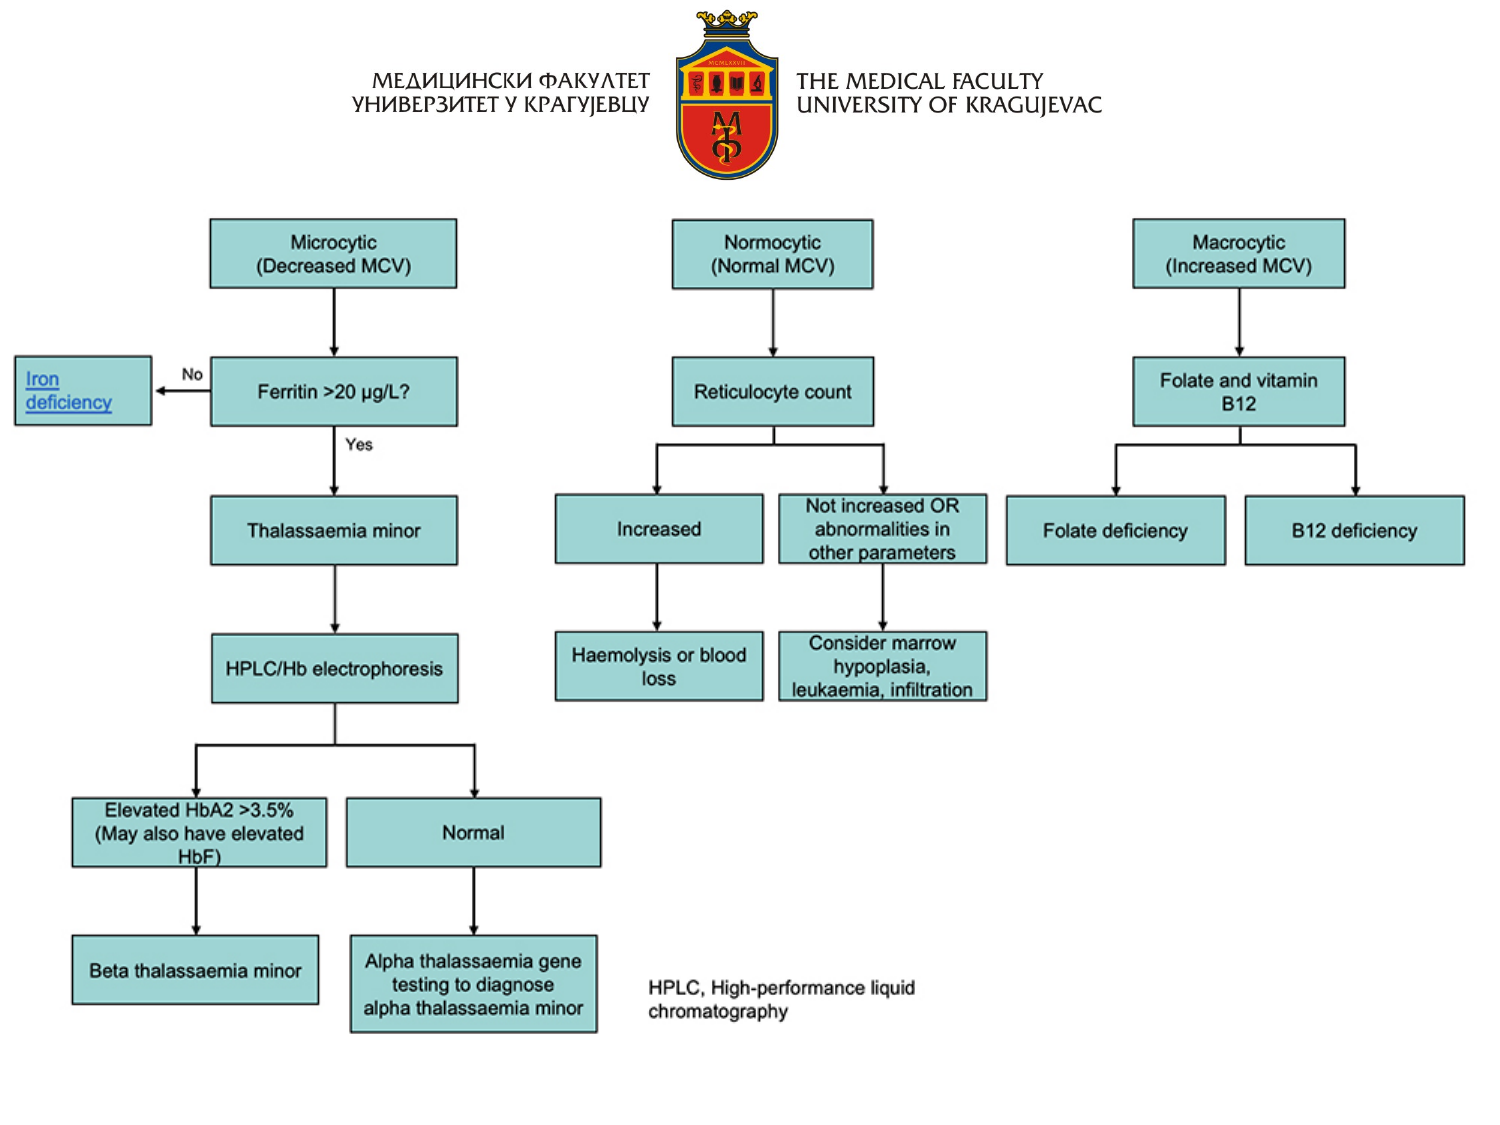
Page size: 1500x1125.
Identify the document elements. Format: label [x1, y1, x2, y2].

picture [328, 0, 1125, 191]
picture [0, 195, 1500, 1052]
